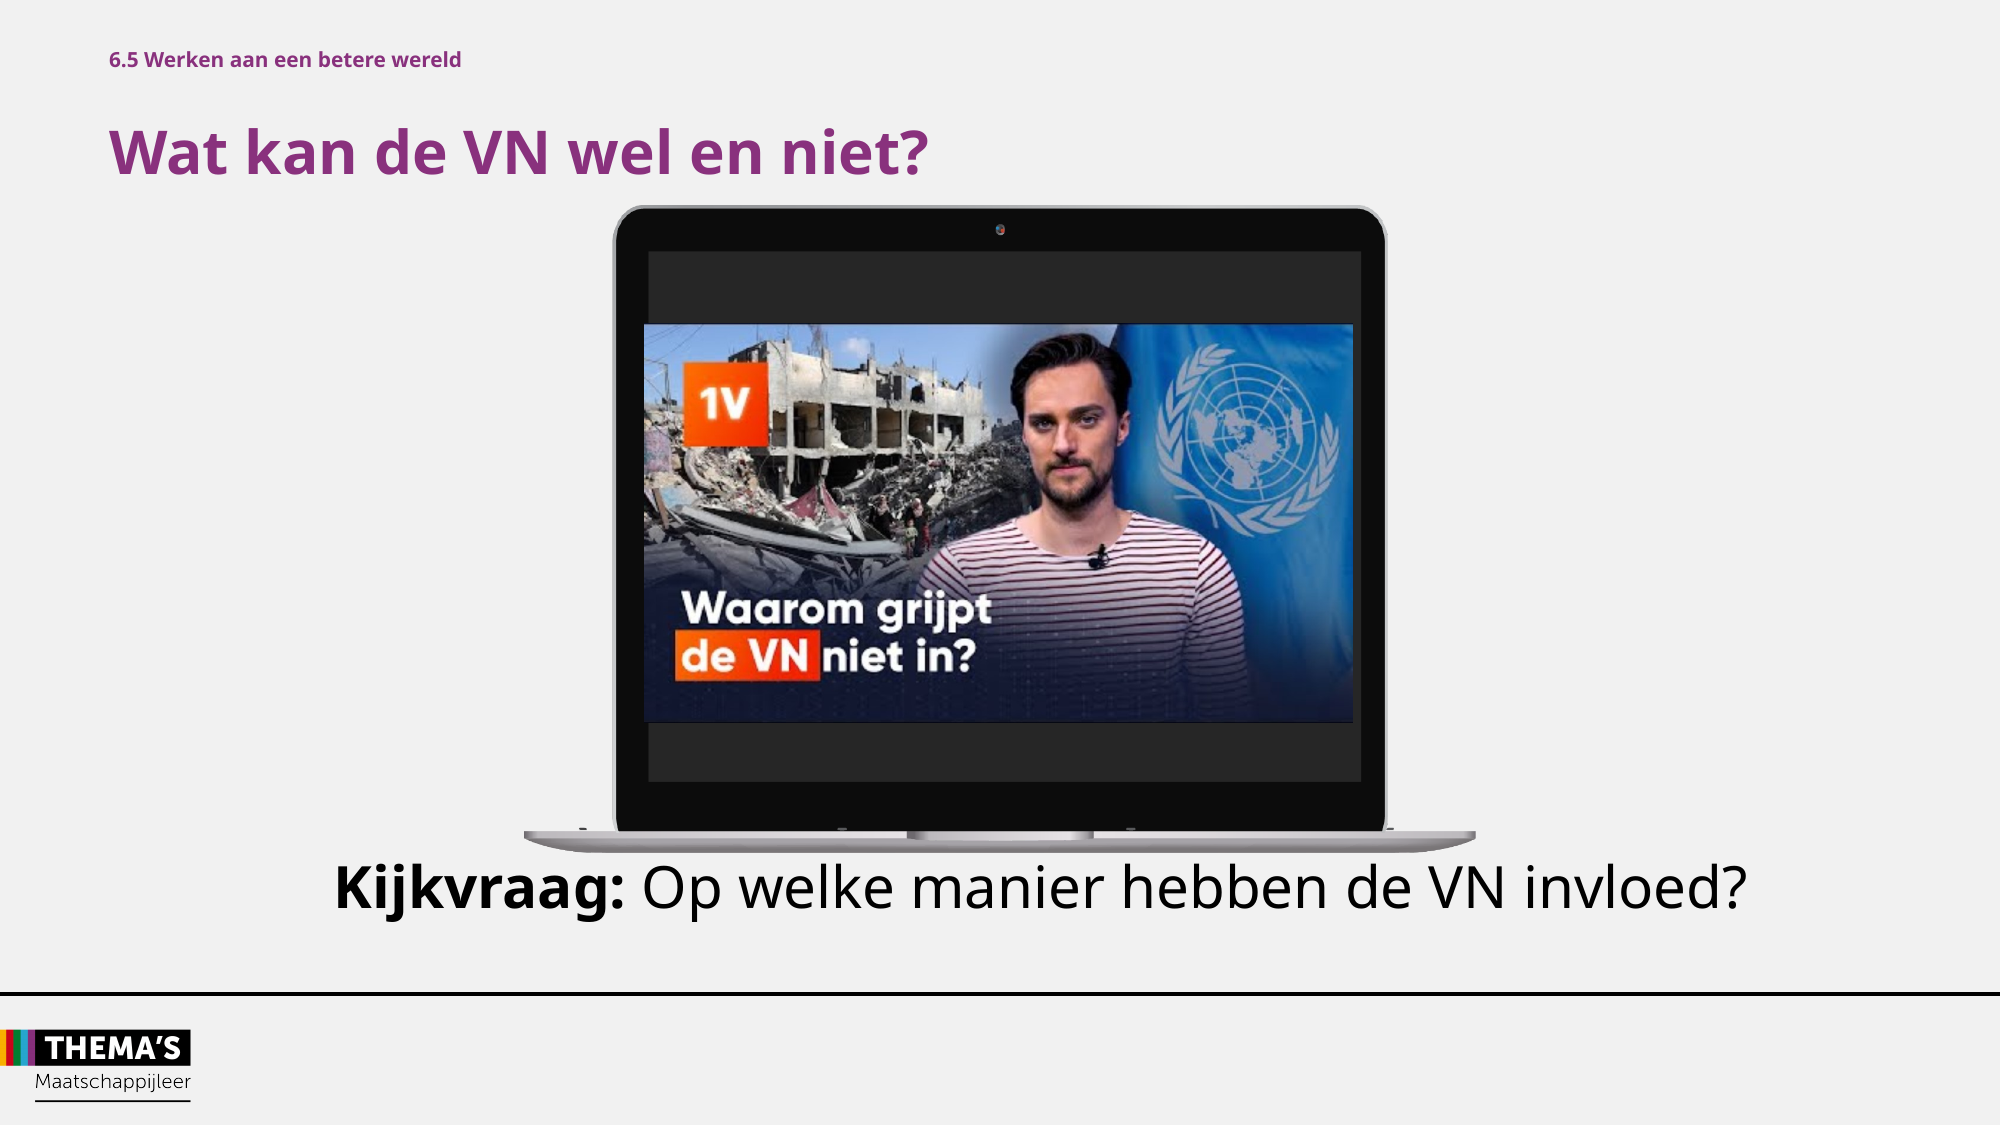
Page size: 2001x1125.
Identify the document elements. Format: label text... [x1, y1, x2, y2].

picture [0, 993, 203, 1125]
picture [524, 205, 1476, 843]
list 6.5 Werken aan een betere wereld [94, 33, 941, 88]
text_box Kijkvraag: Op welke manier hebben de VN invloed? [319, 843, 2000, 928]
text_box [643, 322, 1354, 724]
list Wat kan de VN wel en niet? [94, 114, 1828, 205]
